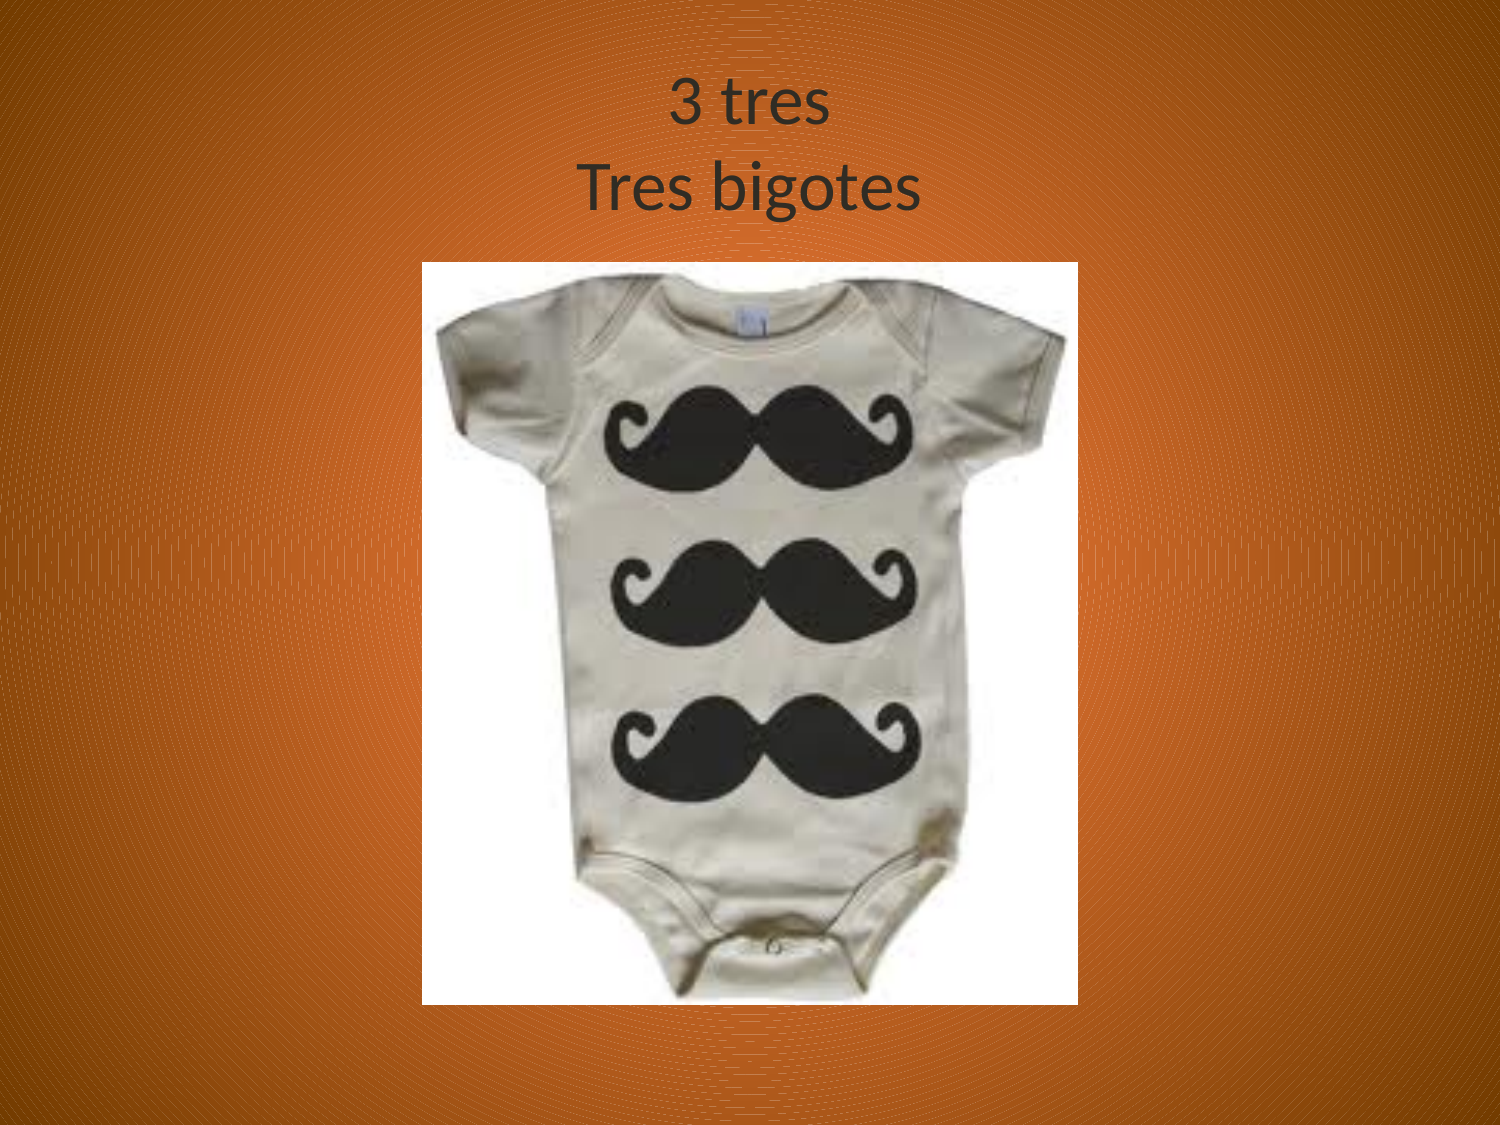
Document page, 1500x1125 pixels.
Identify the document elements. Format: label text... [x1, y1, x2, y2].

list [74, 262, 1426, 1006]
title 3 tres Tres bigotes [75, 45, 1425, 233]
